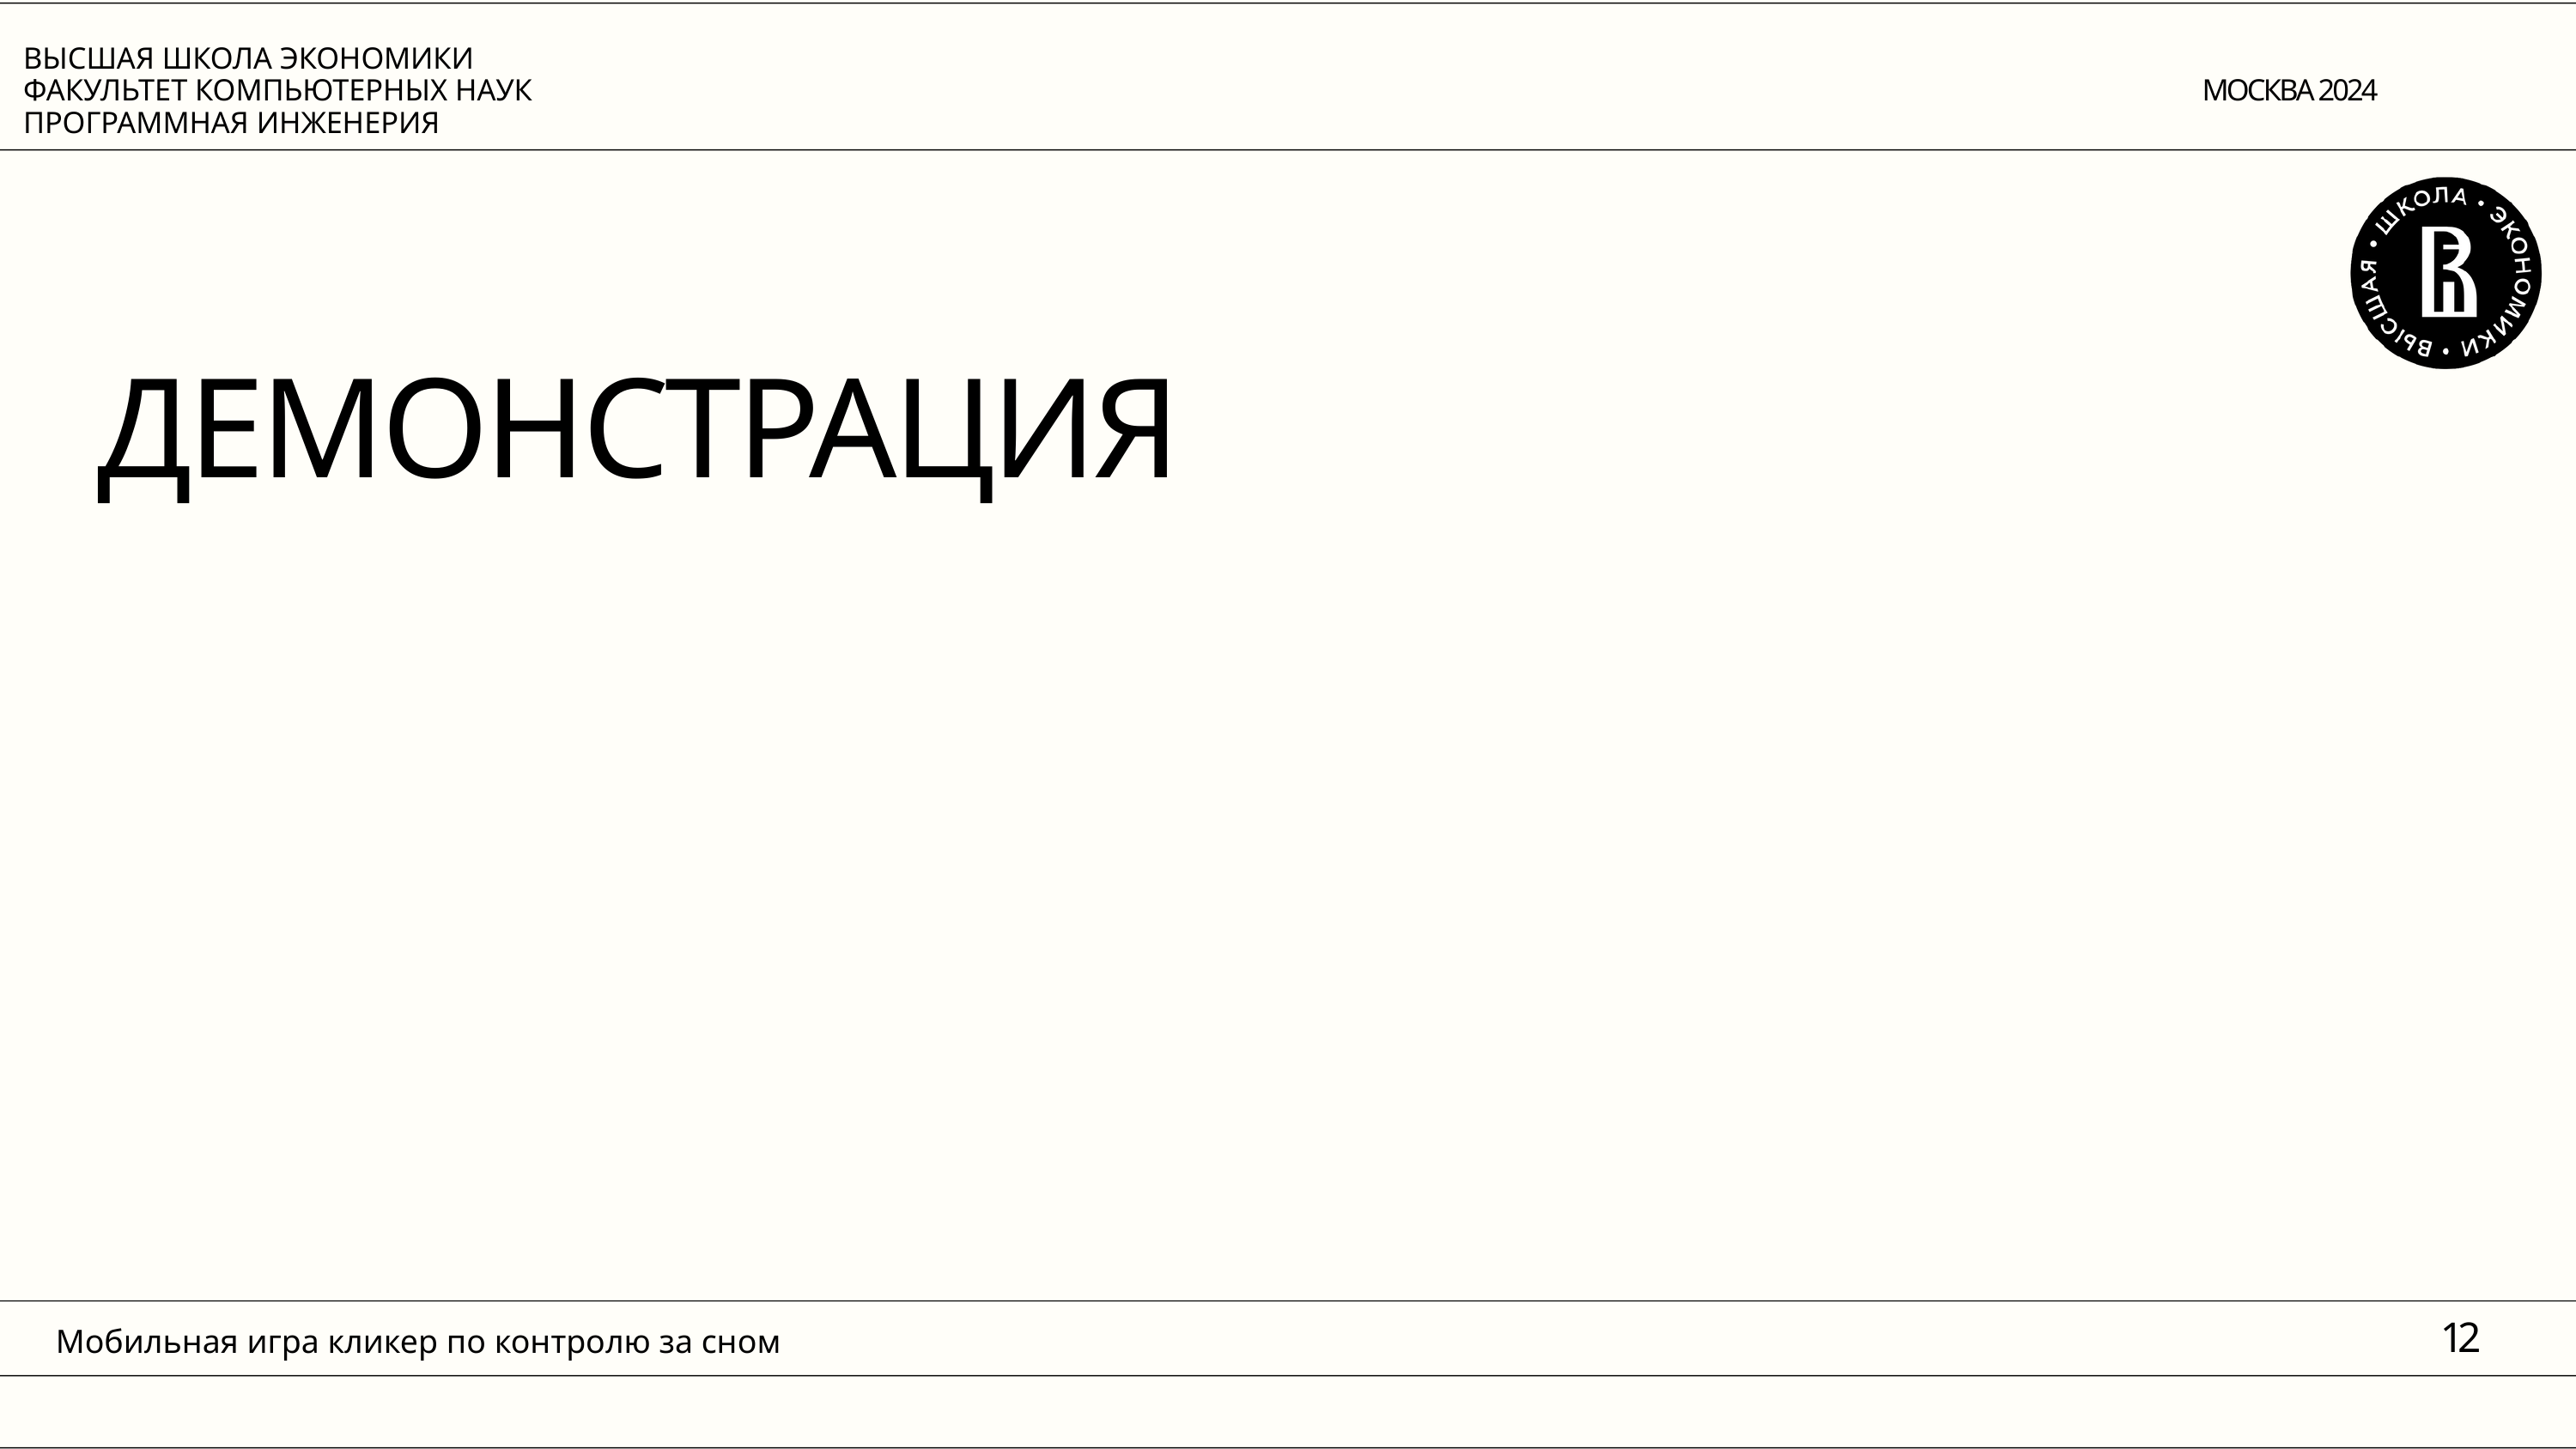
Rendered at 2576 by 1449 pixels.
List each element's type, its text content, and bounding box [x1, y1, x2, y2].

picture [2320, 150, 2576, 391]
text_box ДЕМОНСТРАЦИЯ [95, 337, 1202, 506]
text_box 12 [2434, 1315, 2499, 1361]
text_box Мобильная игра кликер по контролю за сном [42, 1314, 951, 1405]
text_box ВЫСШАЯ ШКОЛА ЭКОНОМИКИ ФАКУЛЬТЕТ КОМПЬЮТЕРНЫХ НАУК ПРОГРАММНАЯ ИНЖЕНЕРИЯ [21, 42, 1355, 172]
text_box МОСКВА 2024 [2200, 70, 2490, 107]
